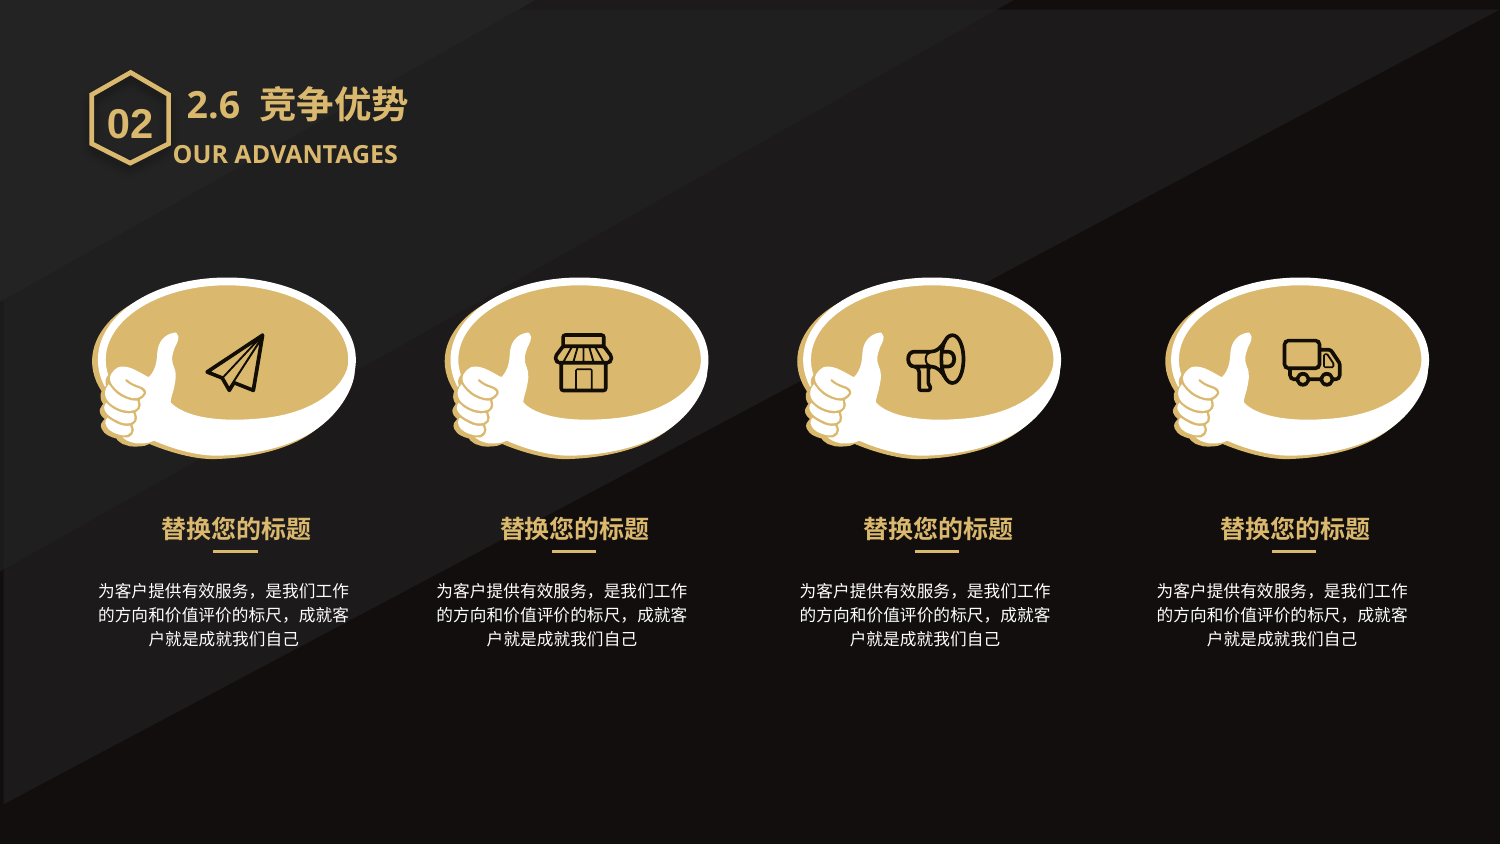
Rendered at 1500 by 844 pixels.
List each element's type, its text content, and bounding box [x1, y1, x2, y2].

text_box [91, 277, 358, 460]
text_box 2.6 竞争优势 [171, 73, 424, 134]
text_box 为客户提供有效服务，是我们工作的方向和价值评价的标尺，成就客户就是成就我们自己 [1134, 569, 1431, 656]
text_box 为客户提供有效服务，是我们工作的方向和价值评价的标尺，成就客户就是成就我们自己 [777, 569, 1074, 656]
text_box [444, 277, 710, 460]
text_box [1282, 338, 1342, 387]
text_box 替换您的标题 [485, 506, 665, 551]
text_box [796, 277, 1063, 460]
text_box 替换您的标题 [146, 506, 327, 551]
text_box OUR ADVANTAGES [157, 131, 413, 177]
text_box 替换您的标题 [1205, 506, 1386, 551]
text_box 替换您的标题 [848, 506, 1029, 551]
text_box 为客户提供有效服务，是我们工作的方向和价值评价的标尺，成就客户就是成就我们自己 [75, 569, 372, 656]
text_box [91, 72, 169, 164]
text_box 为客户提供有效服务，是我们工作的方向和价值评价的标尺，成就客户就是成就我们自己 [414, 569, 710, 656]
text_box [1164, 277, 1431, 460]
